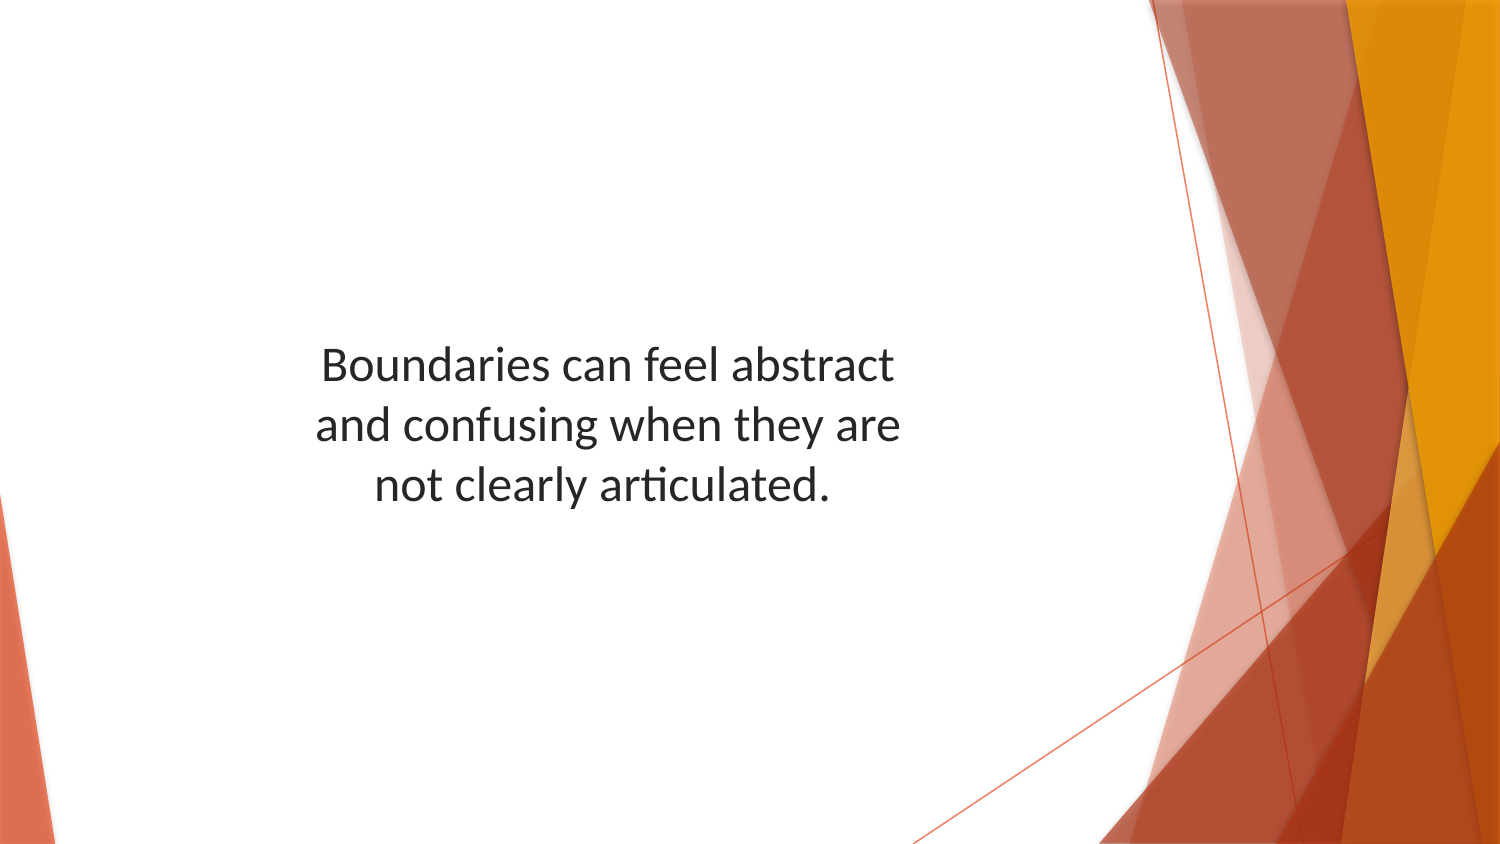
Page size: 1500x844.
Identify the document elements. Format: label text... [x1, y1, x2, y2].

list Boundaries can feel abstract and confusing when they are not clearly articulated. [265, 114, 951, 729]
